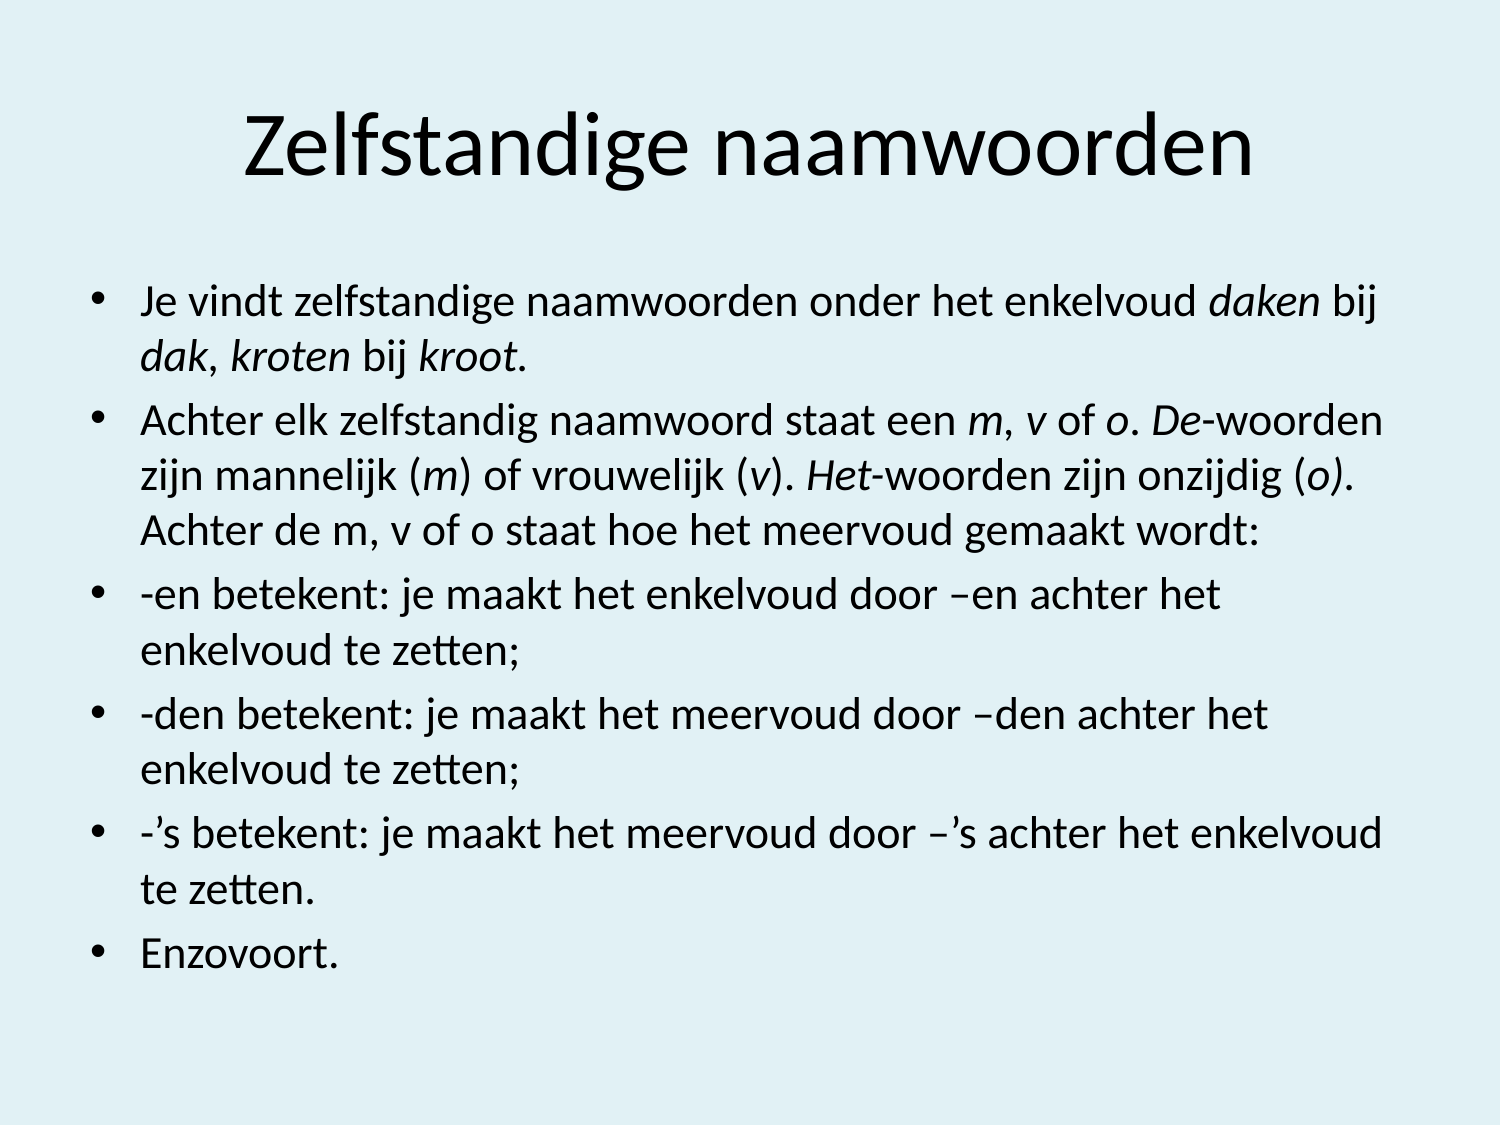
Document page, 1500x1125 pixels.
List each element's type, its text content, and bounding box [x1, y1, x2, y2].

list Je vindt zelfstandige naamwoorden onder het enkelvoud daken bij dak, kroten bij kroot. Achter elk zelfstandig naamwoord staat een m, v of o. De-woorden zijn mannelijk (m) of vrouwelijk (v). Het-woorden zijn onzijdig (o). Achter de m, v of o staat hoe het meervoud gemaakt wordt: -en betekent: je maakt het enkelvoud door –en achter het enkelvoud te zetten; -den betekent: je maakt het meervoud door –den achter het enkelvoud te zetten; -’s betekent: je maakt het meervoud door –’s achter het enkelvoud te zetten. Enzovoort. [75, 262, 1425, 1005]
title Zelfstandige naamwoorden [75, 45, 1425, 233]
